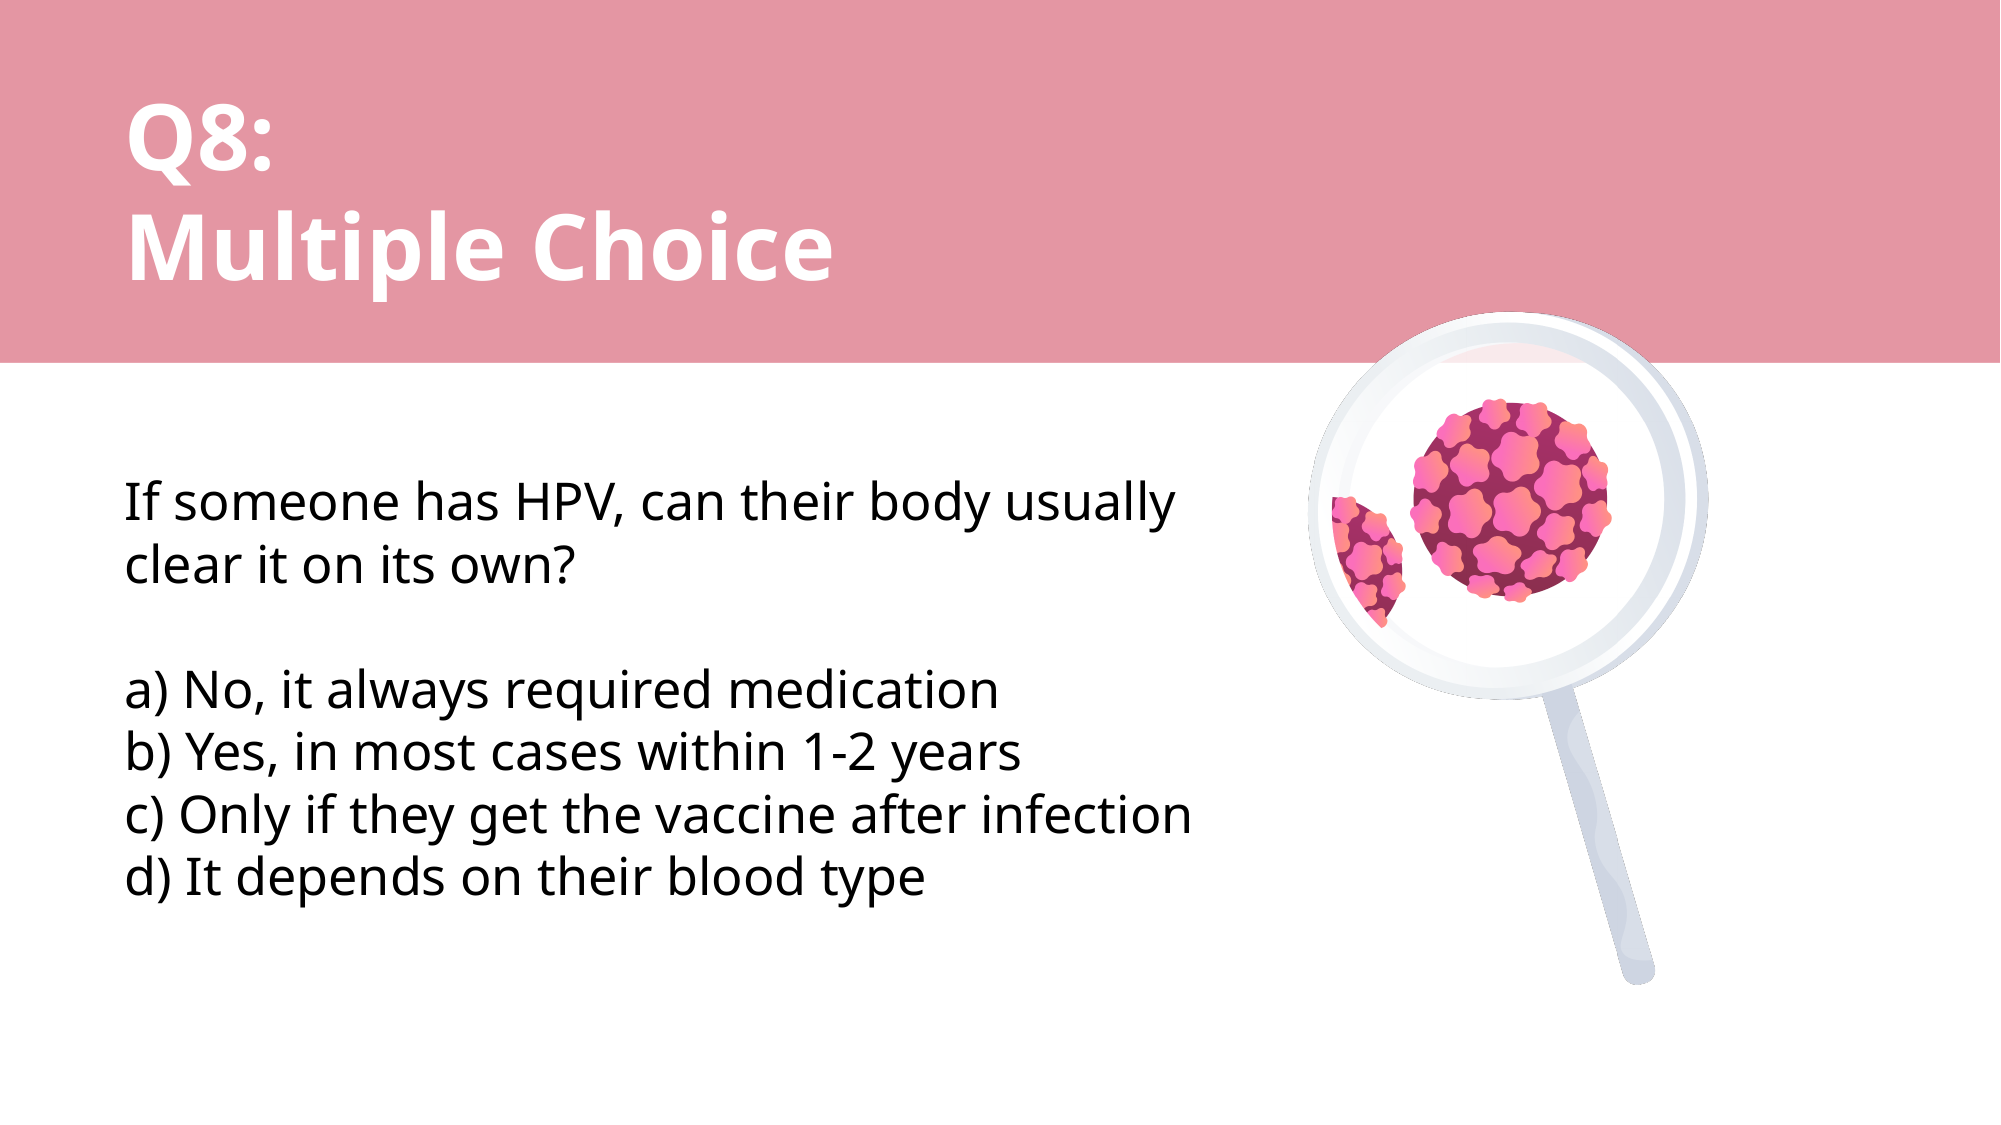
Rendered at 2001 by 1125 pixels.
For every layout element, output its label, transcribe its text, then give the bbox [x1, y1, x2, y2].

text_box If someone has HPV, can their body usually clear it on its own? a) No, it always required medication b) Yes, in most cases within 1-2 years c) Only if they get the vaccine after infection d) It depends on their blood type [109, 461, 1152, 914]
picture [0, 0, 2000, 1122]
